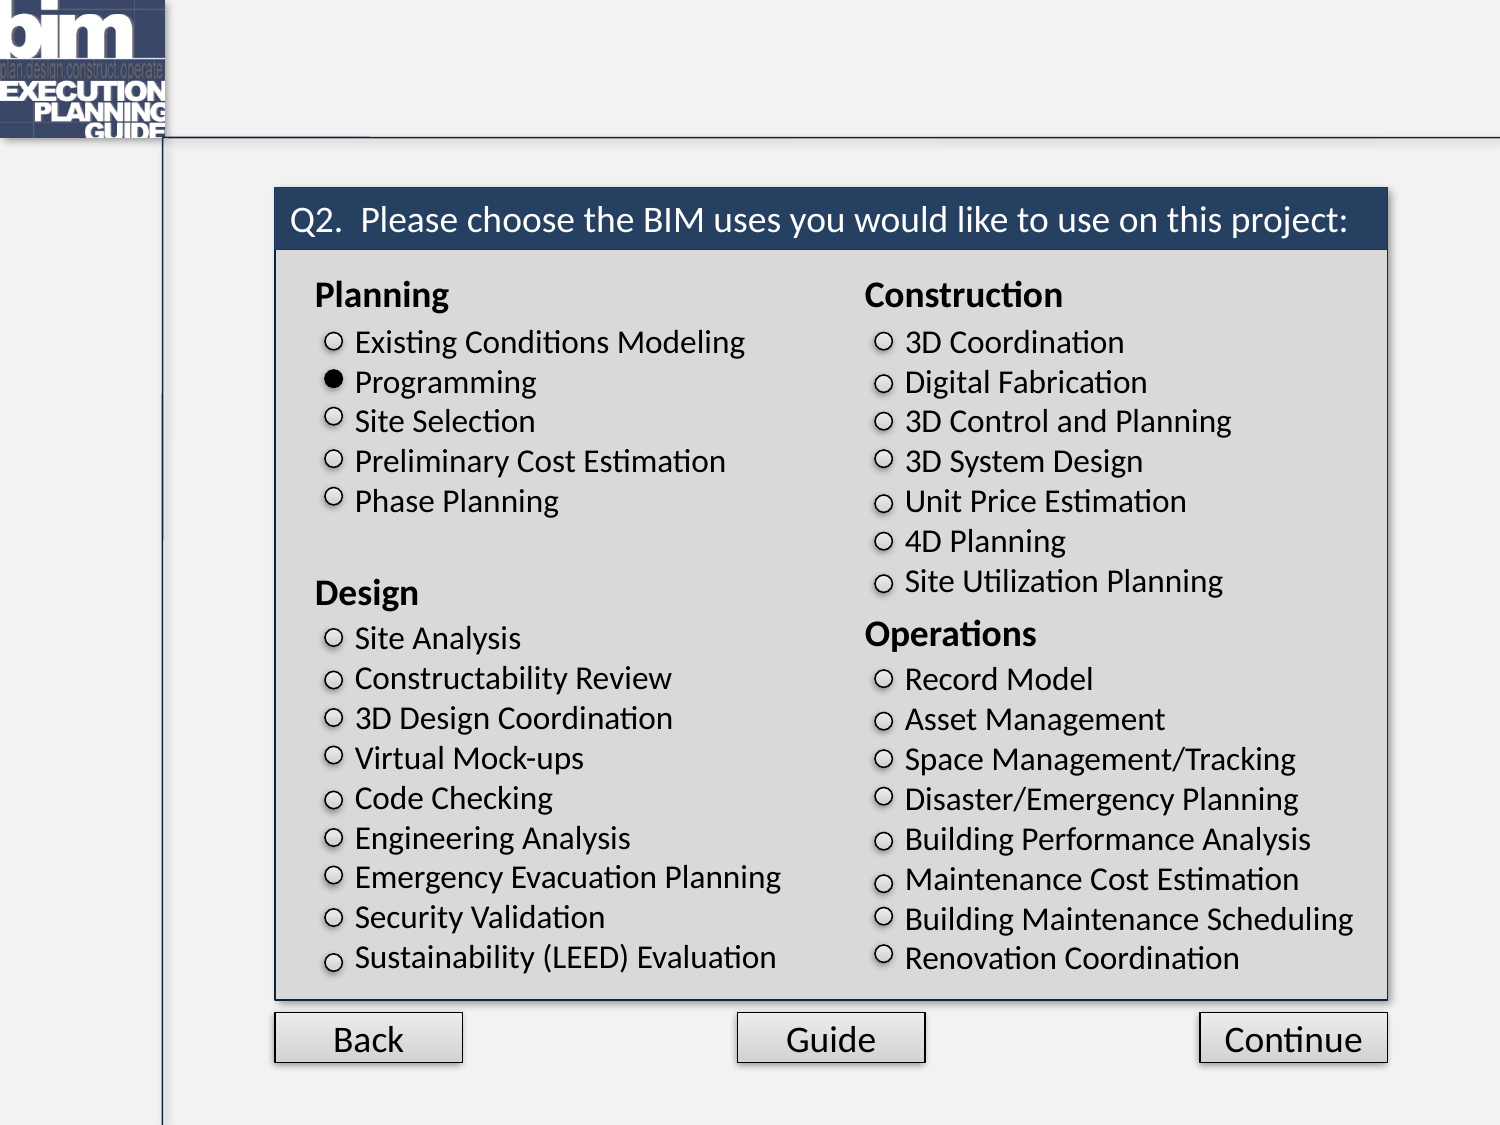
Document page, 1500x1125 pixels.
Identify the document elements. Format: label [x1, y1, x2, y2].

picture [0, 0, 166, 138]
text_box [737, 1012, 926, 1063]
text_box [0, 185, 1450, 1002]
text_box [274, 1012, 463, 1063]
text_box [1199, 1012, 1388, 1063]
